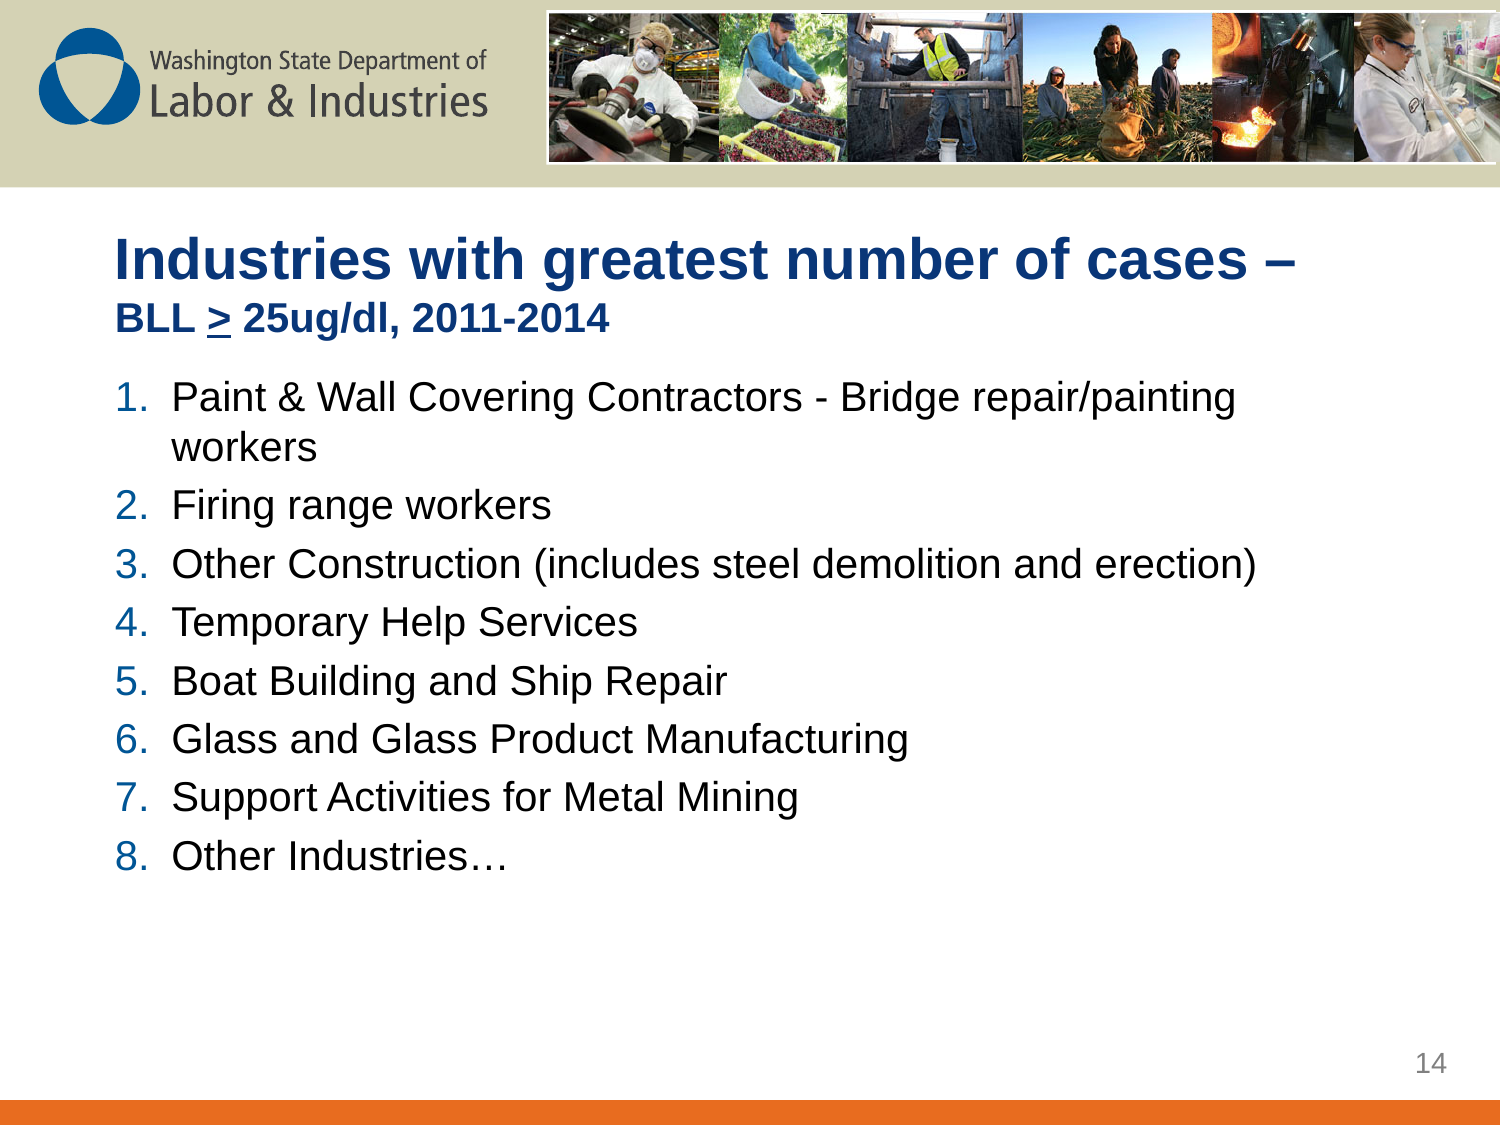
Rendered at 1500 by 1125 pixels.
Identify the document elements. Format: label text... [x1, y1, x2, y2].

title Industries with greatest number of cases – BLL > 25ug/dl, 2011-2014 [99, 237, 1463, 375]
text_box 14 [1399, 1037, 1475, 1088]
list Paint & Wall Covering Contractors - Bridge repair/painting workers Firing range workers Other Construction (includes steel demolition and erection) Temporary Help Services Boat Building and Ship Repair Glass and Glass Product Manufacturing Support Activities for Metal Mining Other Industries… [99, 362, 1388, 1050]
picture [549, 12, 1500, 162]
